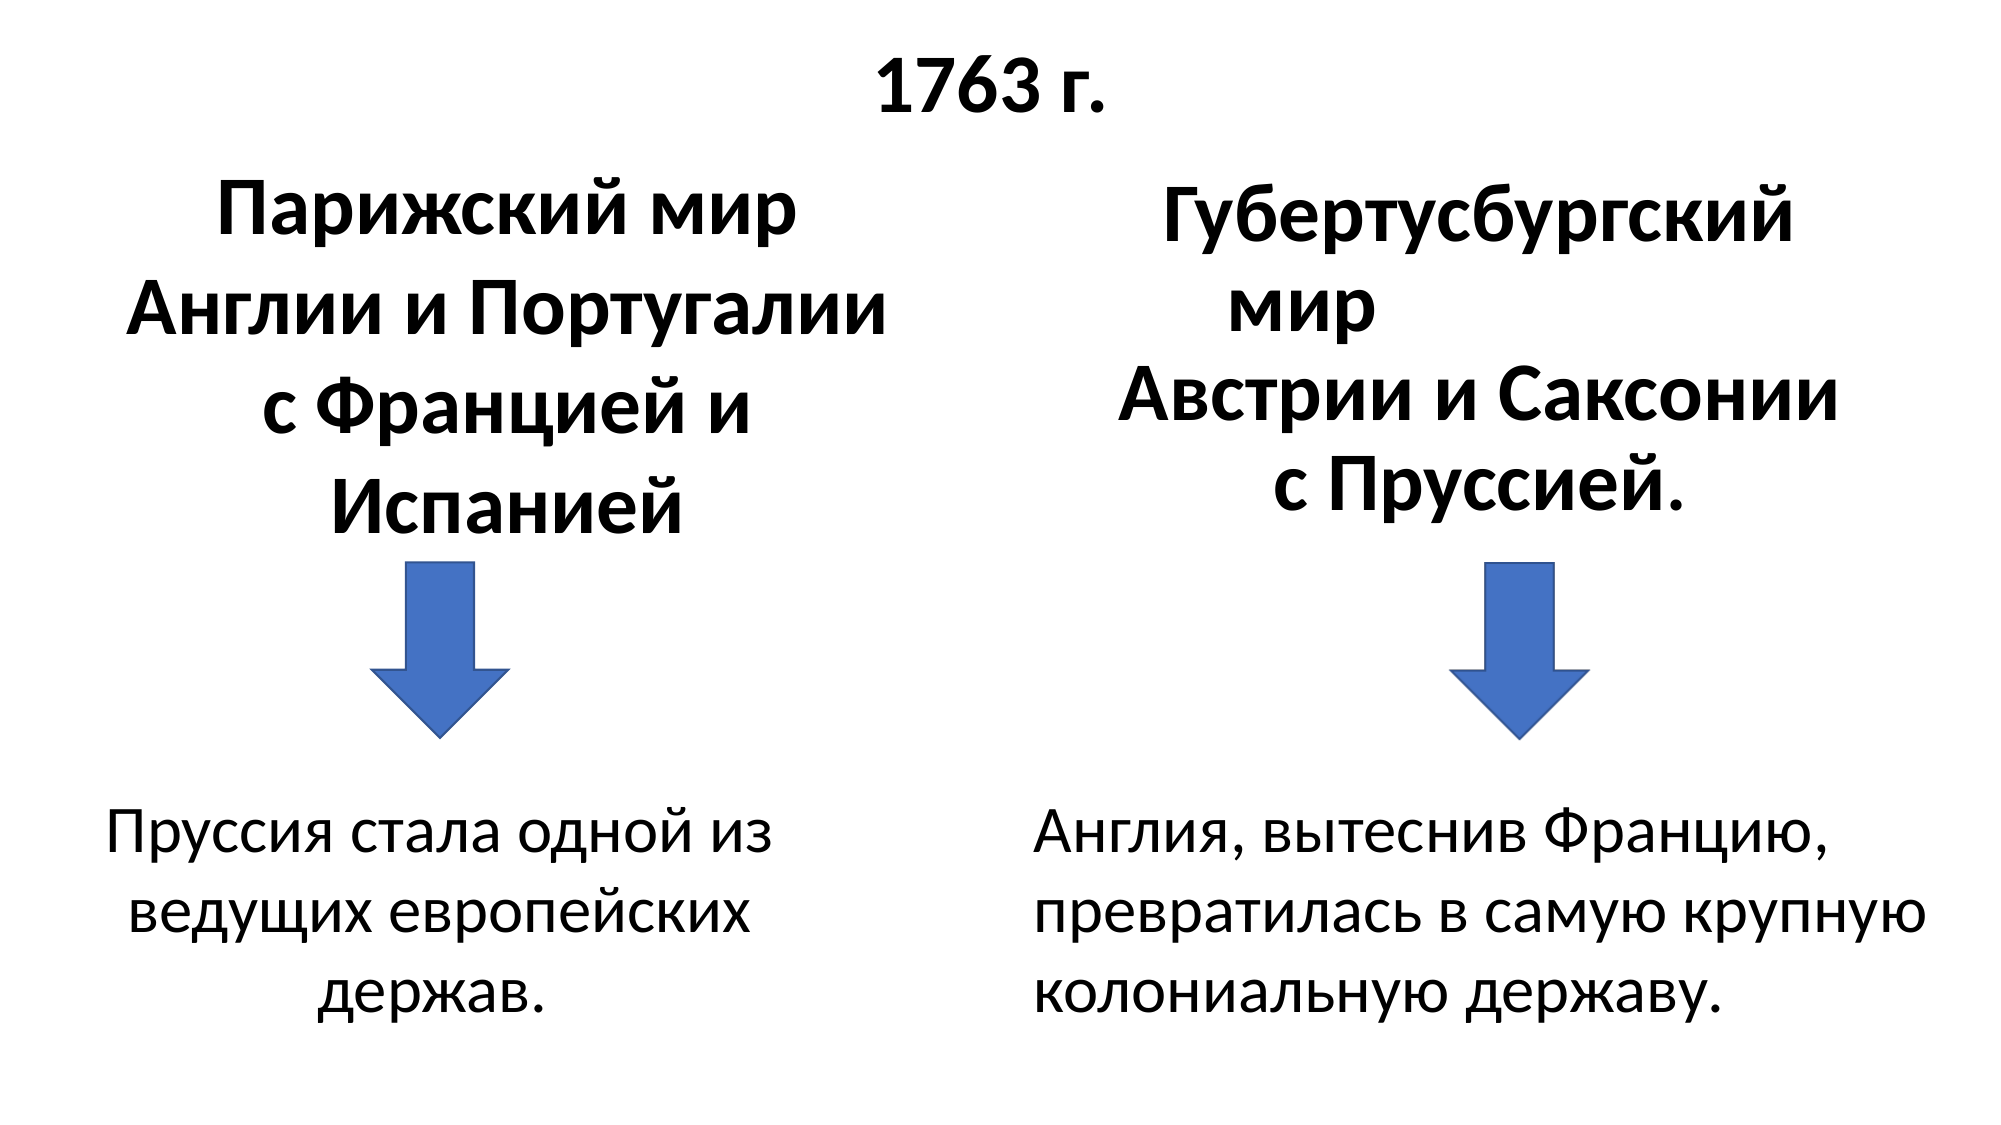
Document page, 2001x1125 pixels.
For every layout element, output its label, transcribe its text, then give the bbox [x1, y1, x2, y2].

text_box [369, 561, 511, 740]
text_box Англия, вытеснив Францию, превратилась в самую крупную колониальную державу. [1019, 778, 1957, 1079]
text_box Парижский мир Англии и Португалии с Францией и Испанией [99, 143, 917, 559]
text_box Пруссия стала одной из ведущих европейских держав. [16, 778, 864, 1079]
list Губертусбургский мир Австрии и Саксонии с Пруссией. [1083, 161, 1878, 778]
text_box 1763 г. [857, 22, 1143, 137]
picture [1448, 562, 1591, 741]
